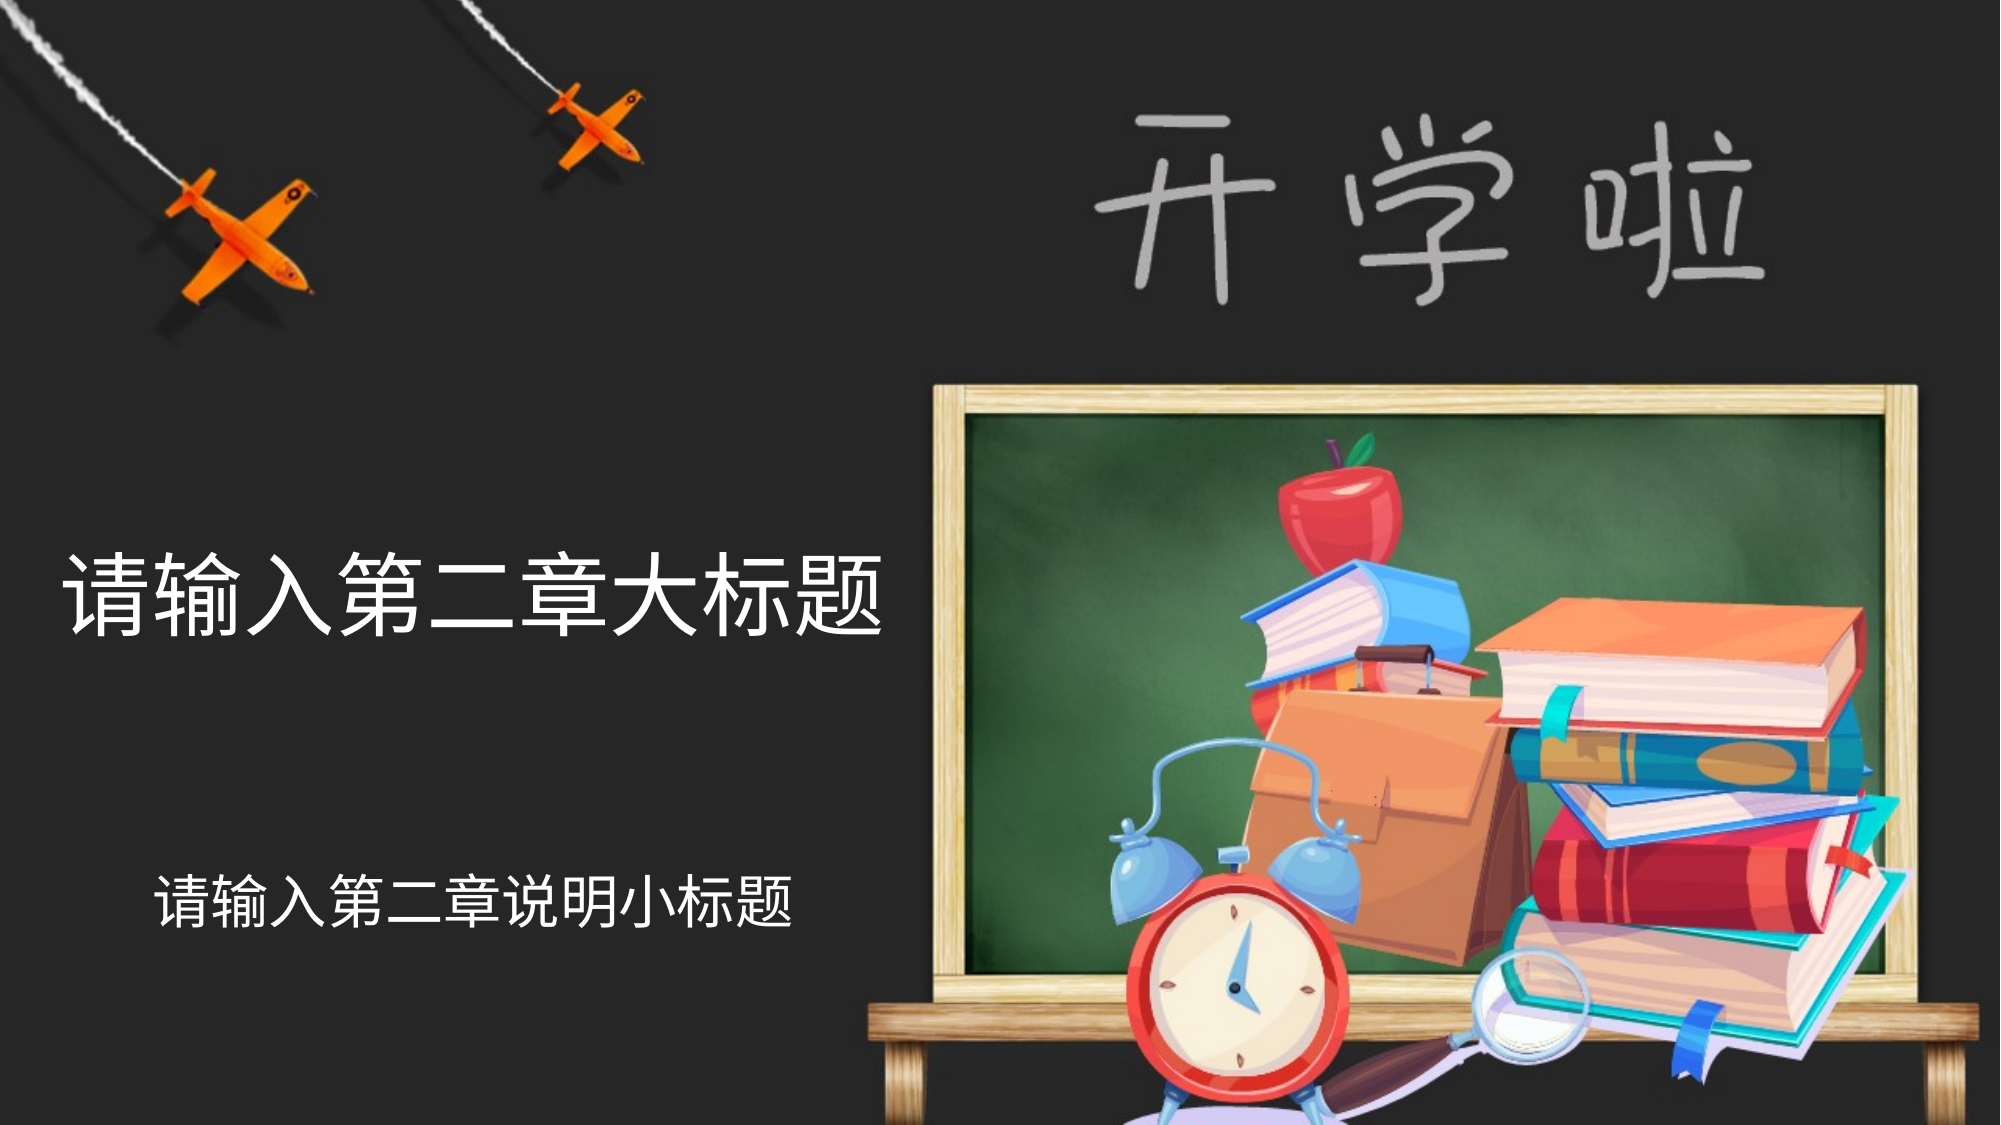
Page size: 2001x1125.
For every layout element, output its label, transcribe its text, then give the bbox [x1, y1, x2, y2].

picture [0, 0, 2000, 1125]
title 请输入第二章大标题 [15, 328, 930, 802]
list 请输入第二章说明小标题 [16, 820, 930, 946]
